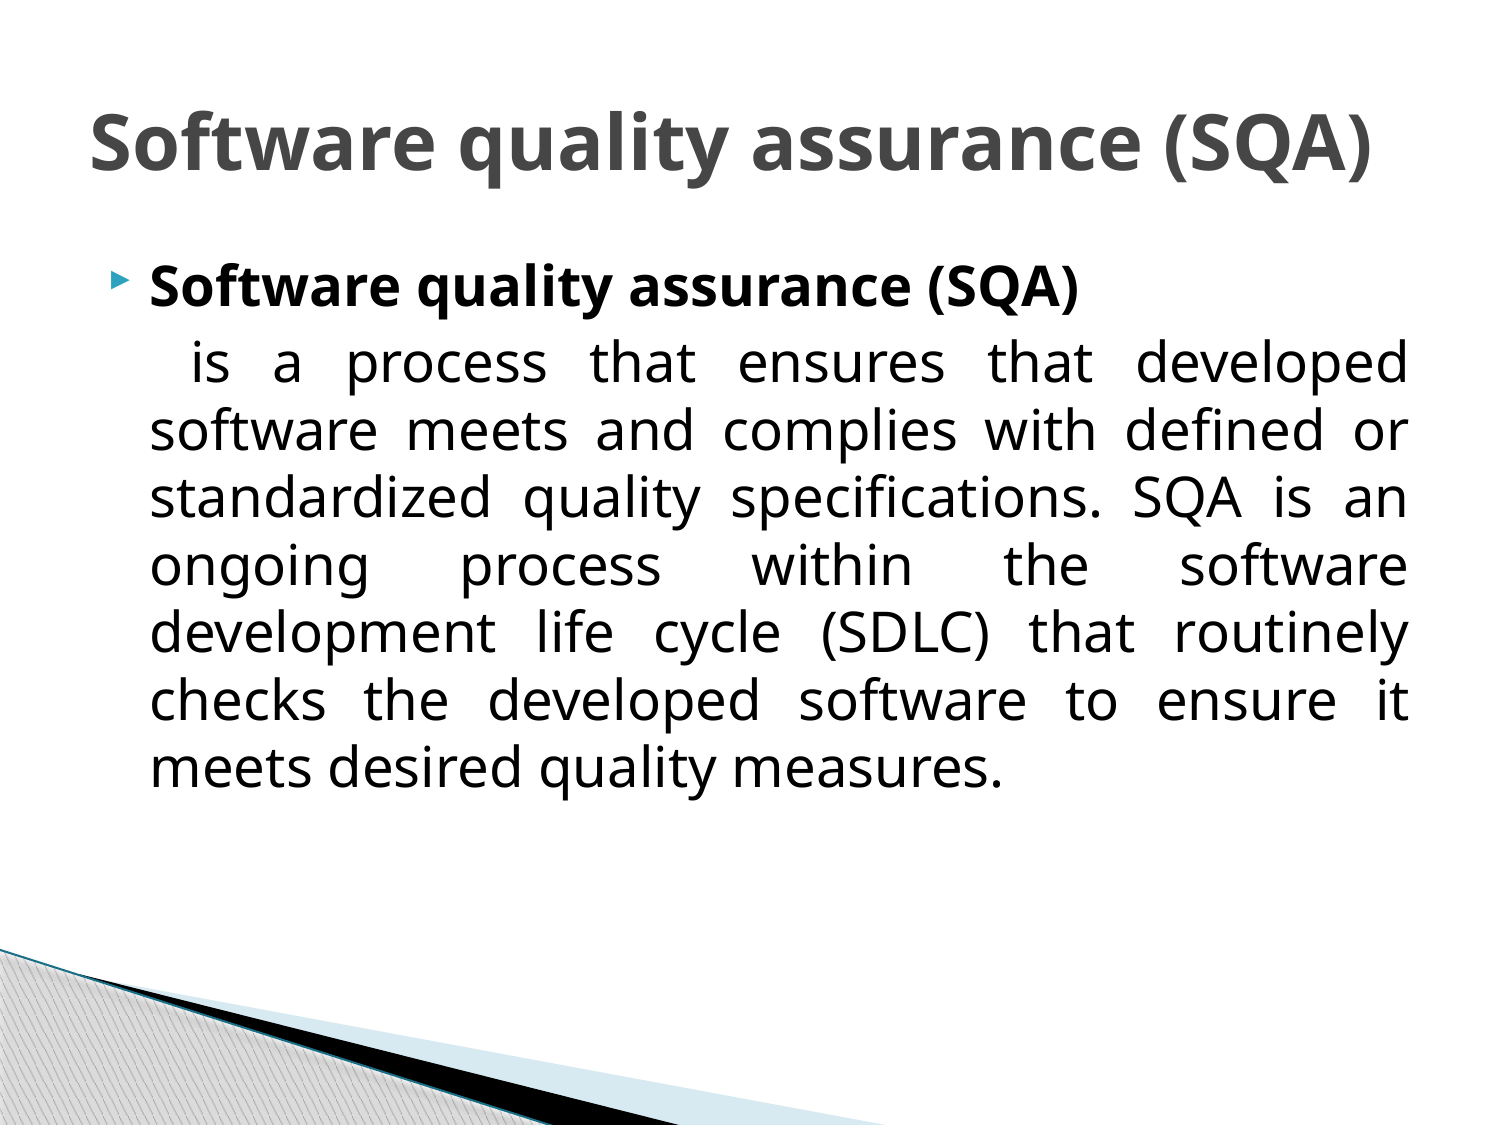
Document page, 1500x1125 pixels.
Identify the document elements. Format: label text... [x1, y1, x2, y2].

list Software quality assurance (SQA) is a process that ensures that developed software meets and complies with defined or standardized quality specifications. SQA is an ongoing process within the software development life cycle (SDLC) that routinely checks the developed software to ensure it meets desired quality measures. [74, 242, 1426, 986]
title Software quality assurance (SQA) [75, 45, 1425, 233]
